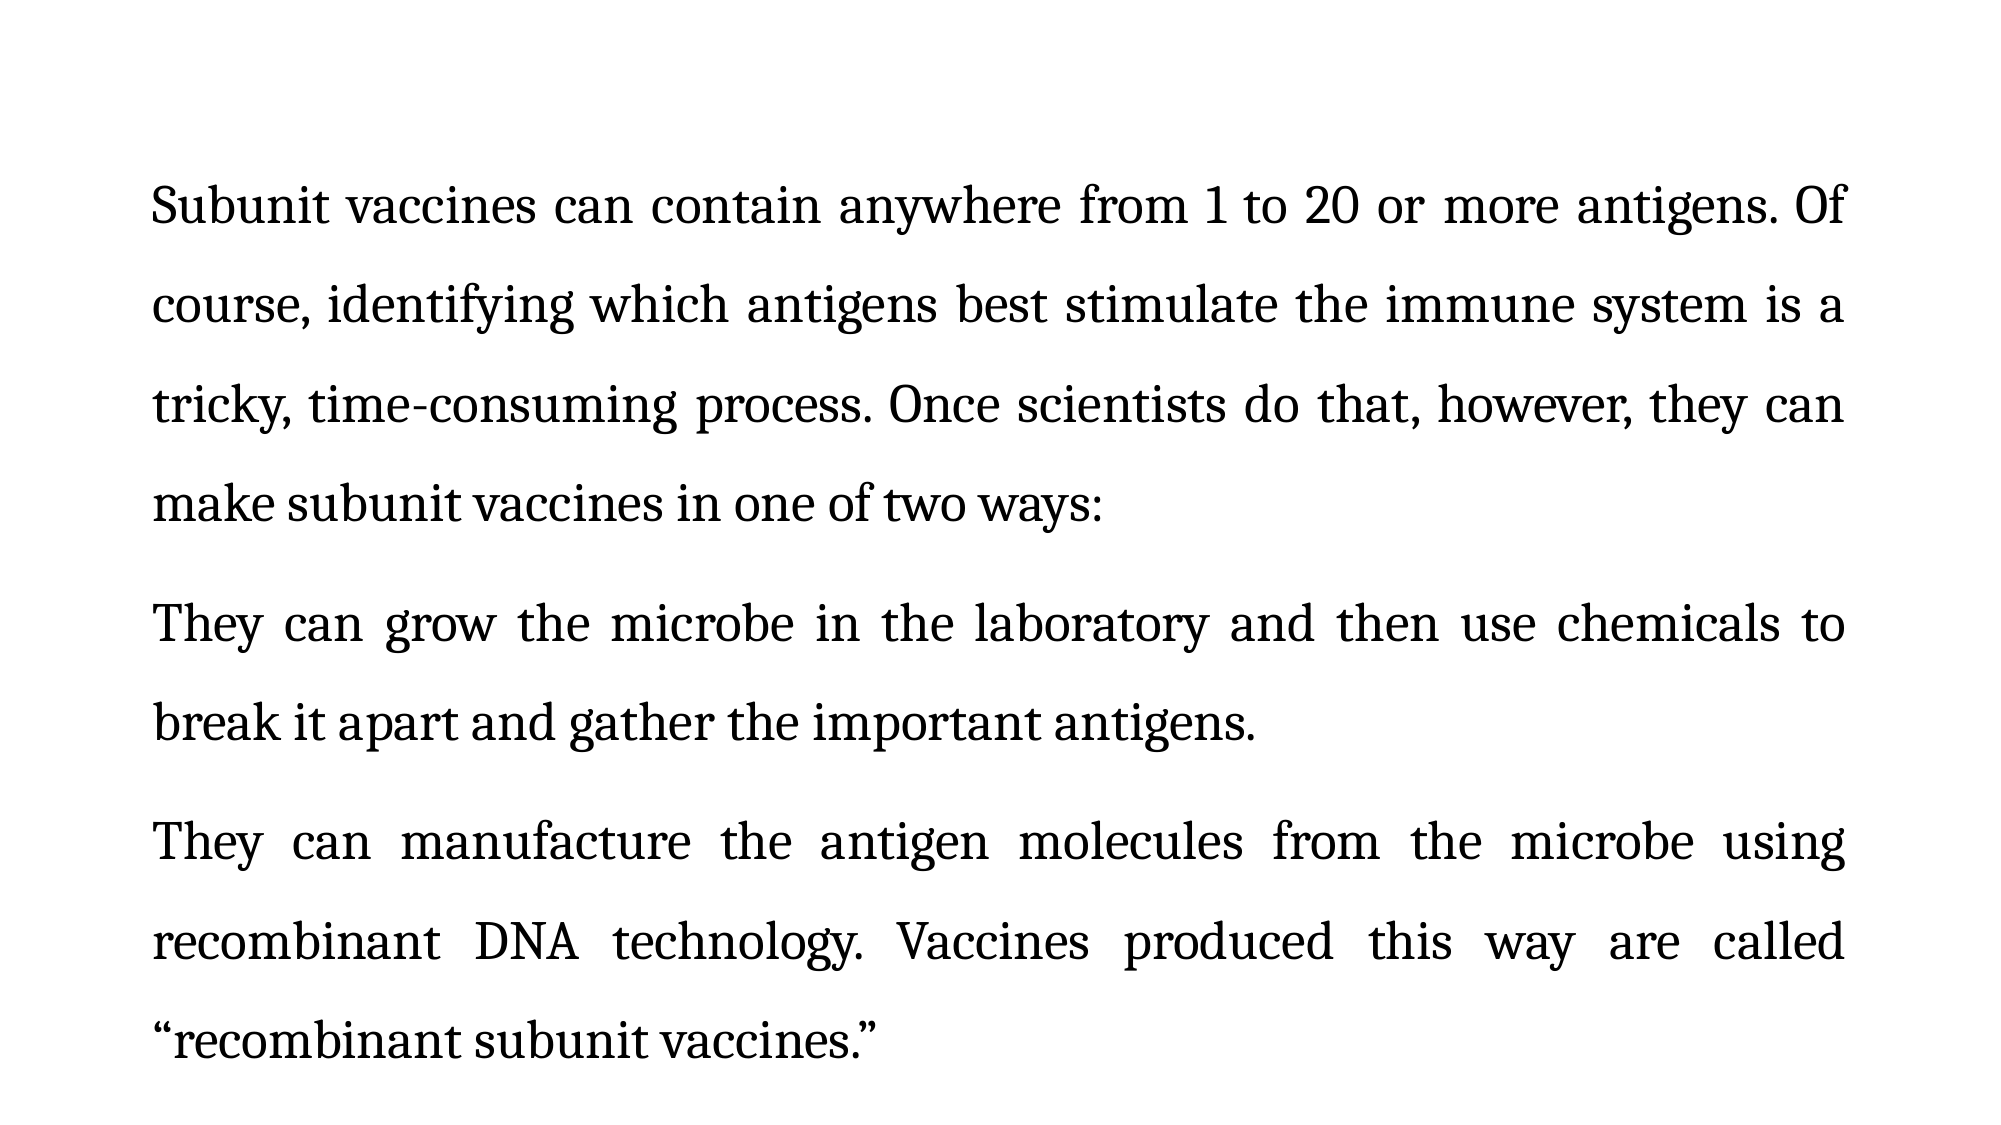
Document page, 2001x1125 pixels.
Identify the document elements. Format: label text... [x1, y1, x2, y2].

list Subunit vaccines can contain anywhere from 1 to 20 or more antigens. Of course, identifying which antigens best stimulate the immune system is a tricky, time-consuming process. Once scientists do that, however, they can make subunit vaccines in one of two ways: They can grow the microbe in the laboratory and then use chemicals to break it apart and gather the important antigens. They can manufacture the antigen molecules from the microbe using recombinant DNA technology. Vaccines produced this way are called “recombinant subunit vaccines.” [137, 127, 1863, 1082]
